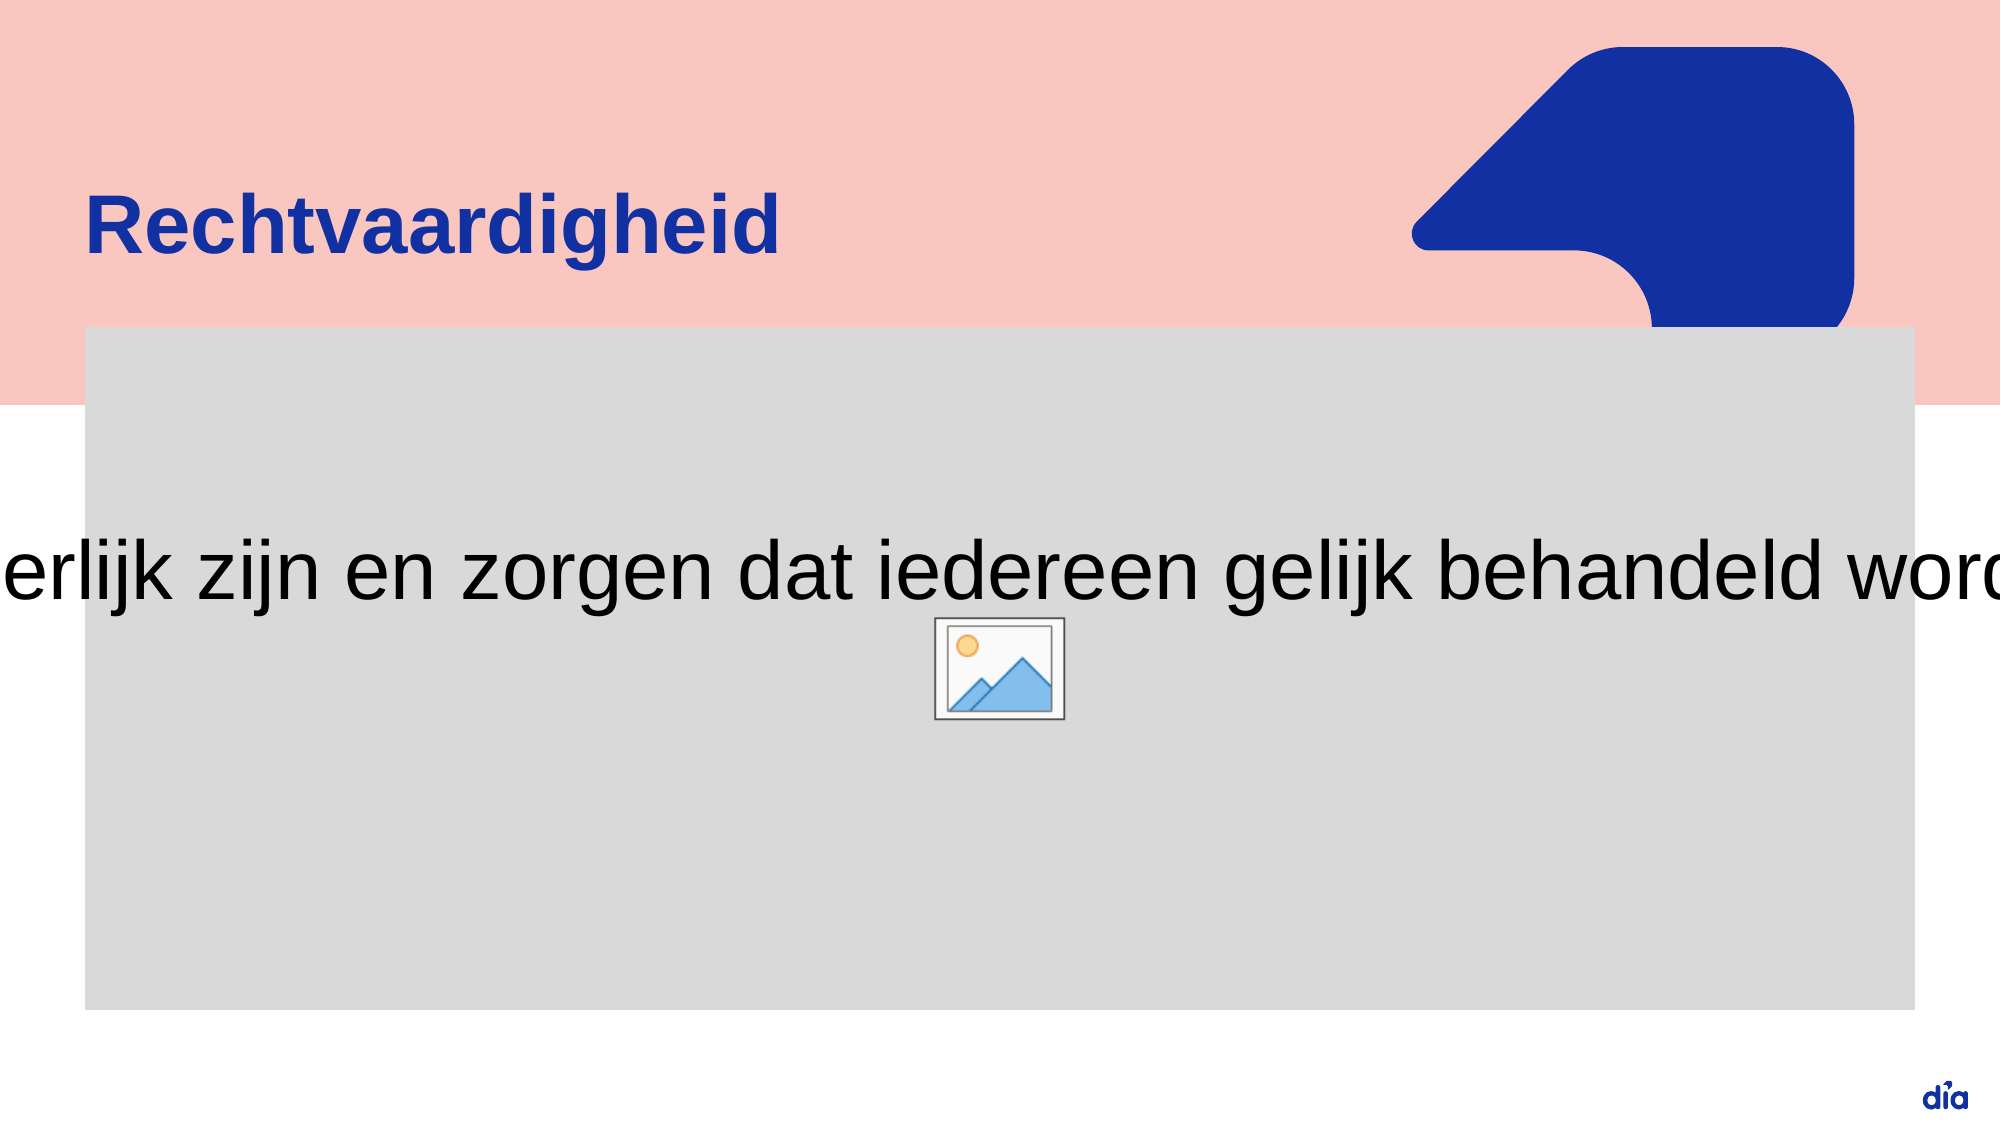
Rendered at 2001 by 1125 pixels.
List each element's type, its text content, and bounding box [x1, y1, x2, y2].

picture [84, 326, 1916, 1011]
title Rechtvaardigheid [84, 143, 1667, 271]
